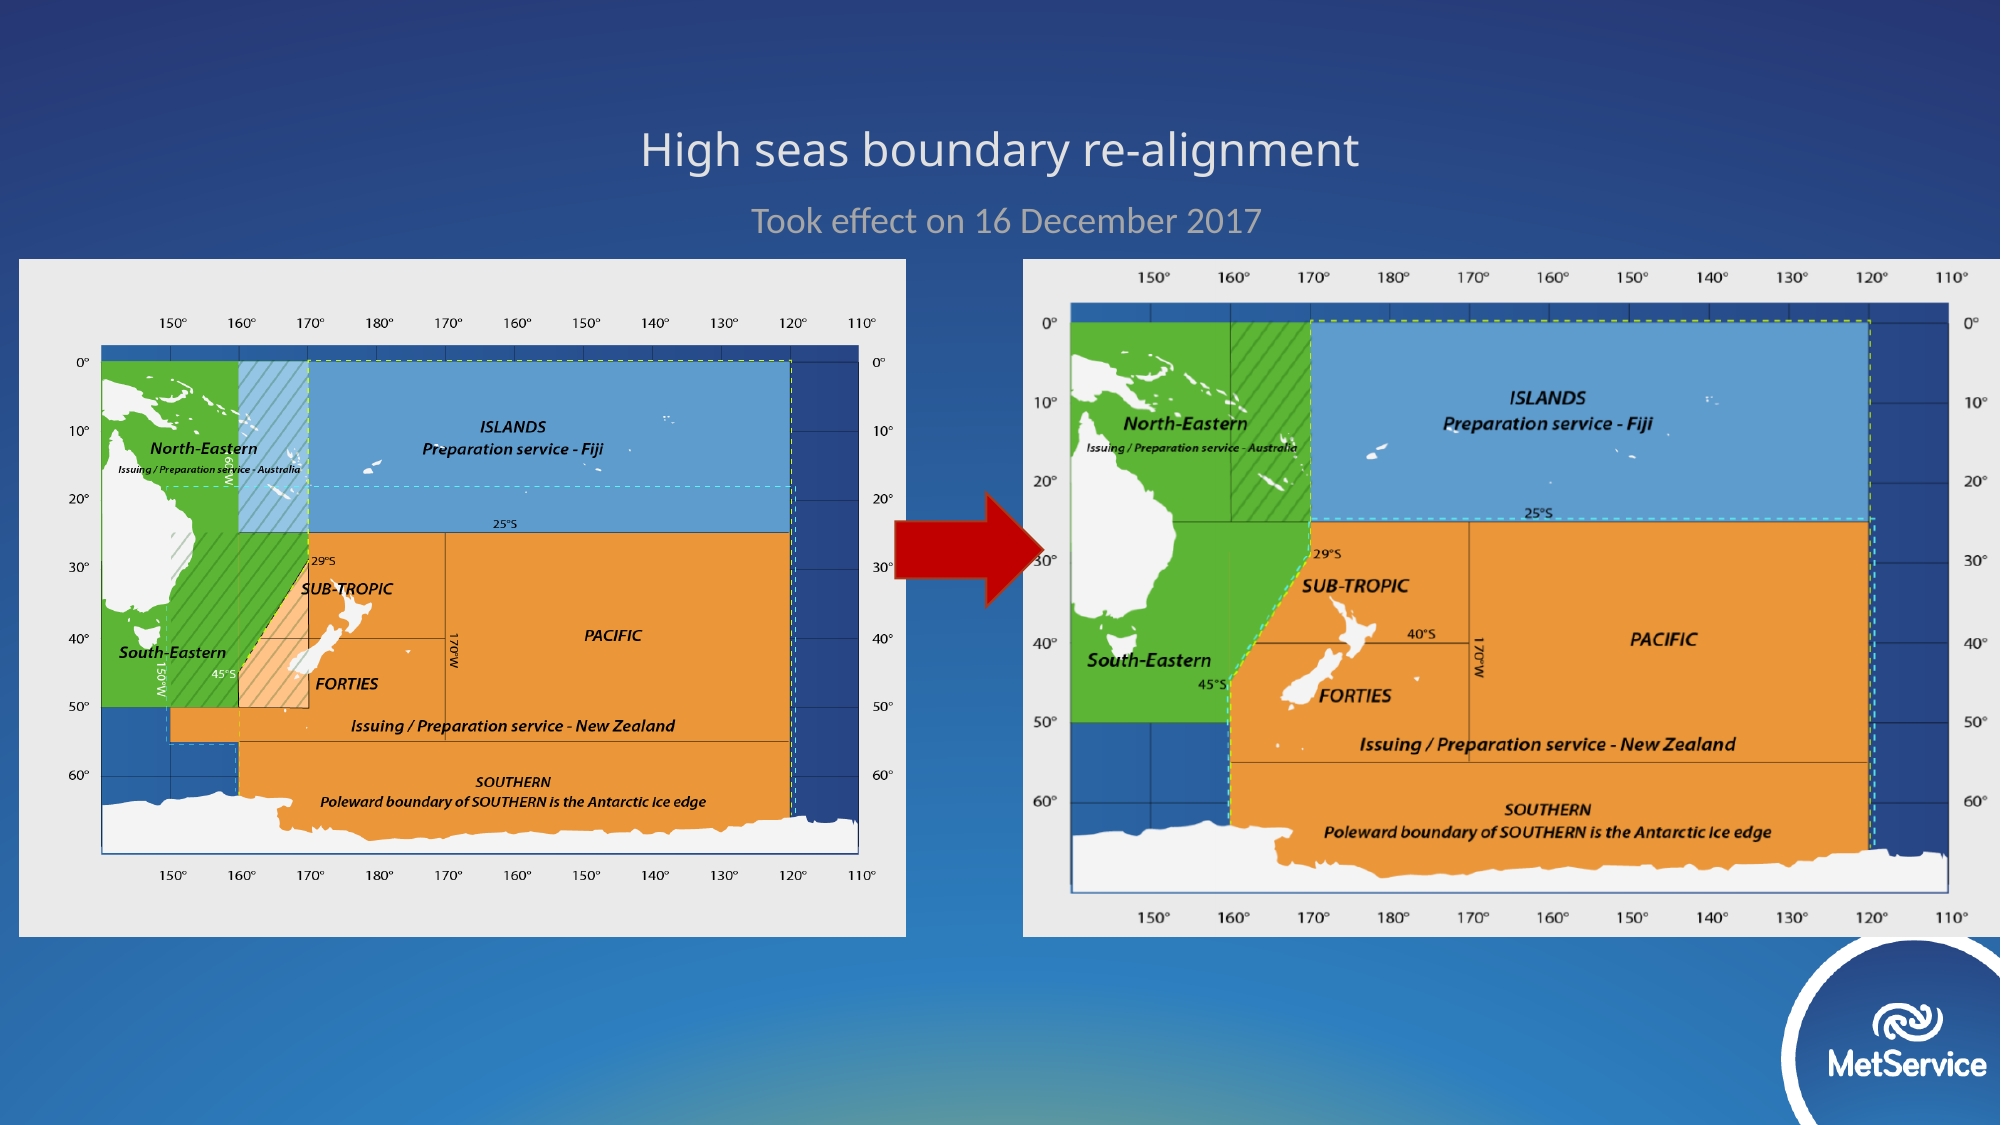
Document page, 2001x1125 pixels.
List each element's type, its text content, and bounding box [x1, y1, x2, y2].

picture [0, 0, 2000, 1125]
title High seas boundary re-alignment [137, 42, 1863, 260]
text_box Took effect on 16 December 2017 [736, 188, 1311, 249]
text_box [906, 490, 1023, 610]
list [19, 259, 906, 937]
